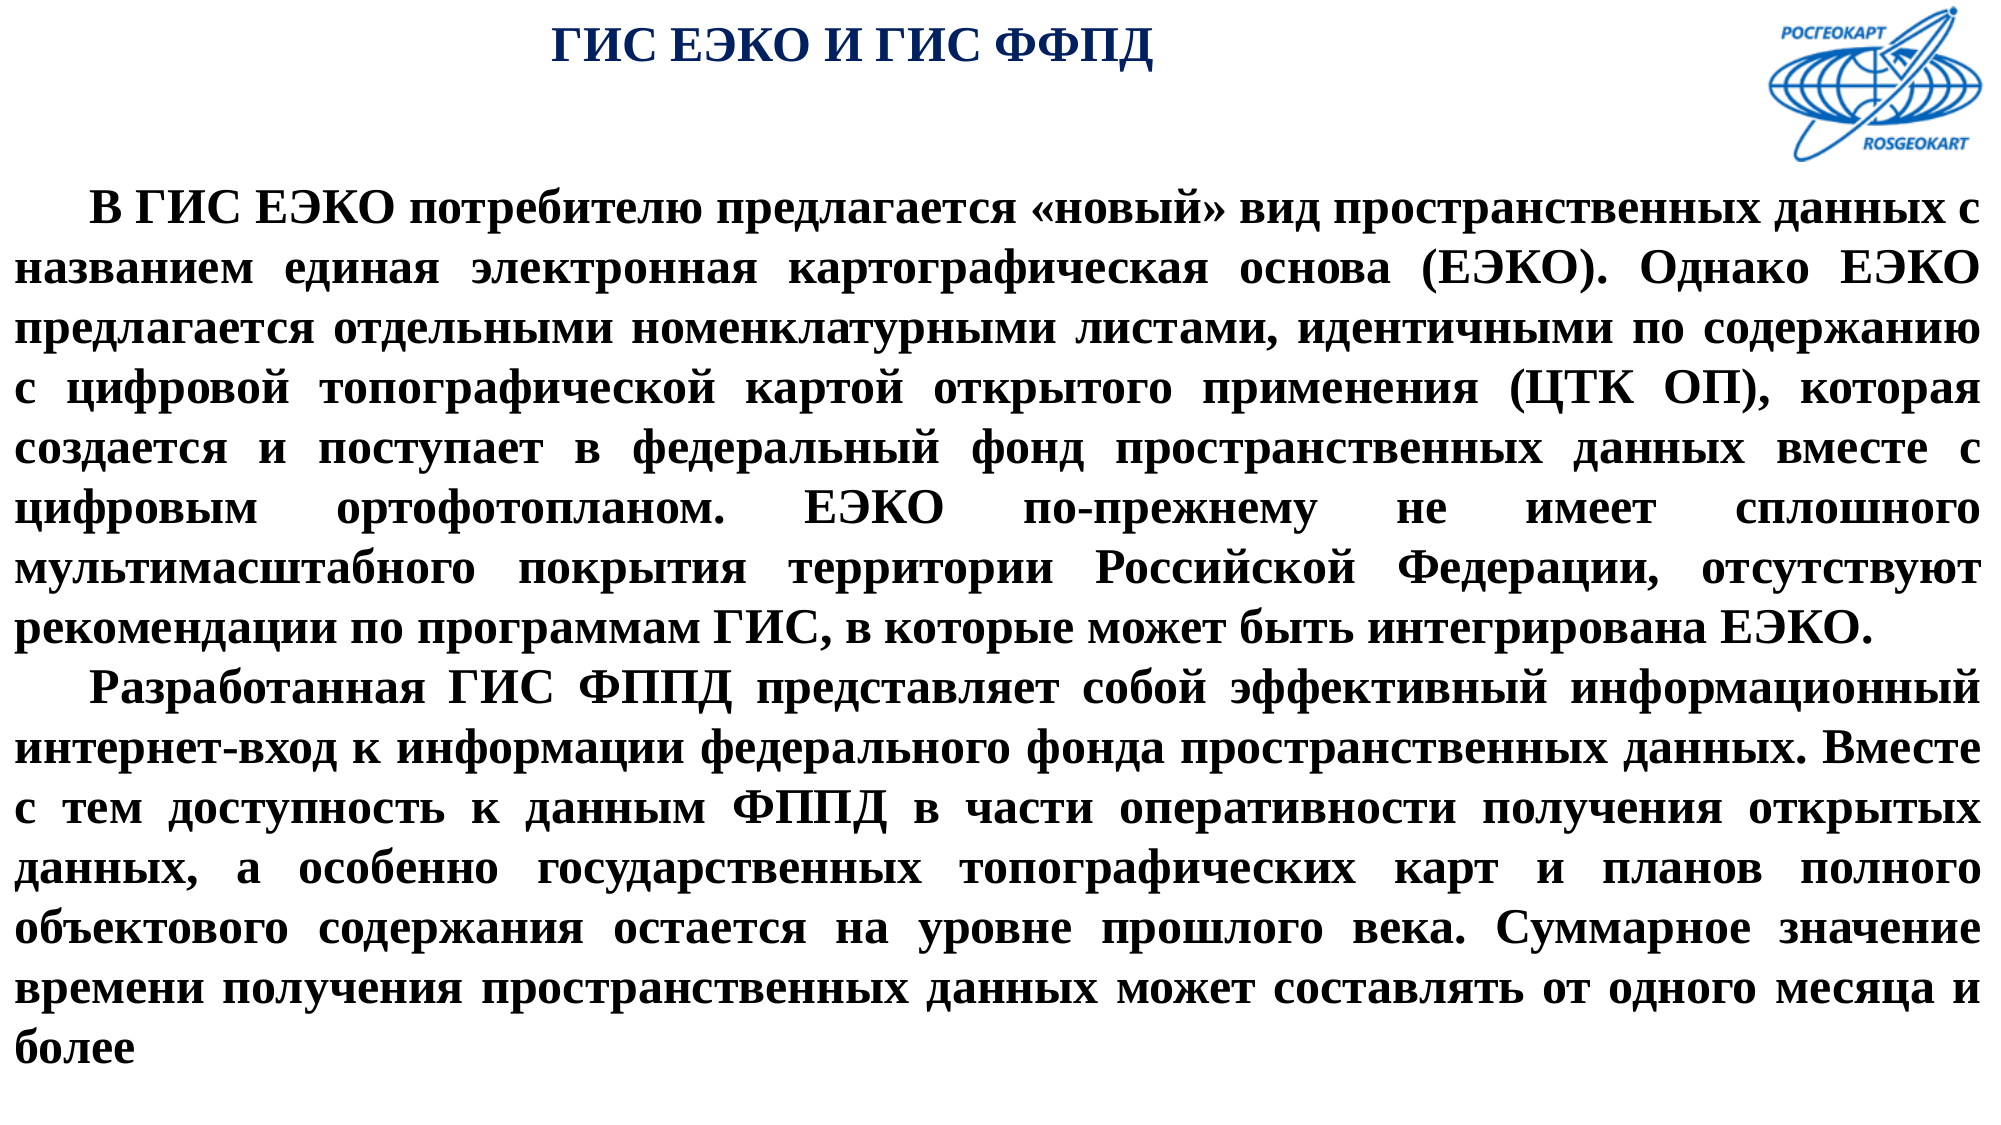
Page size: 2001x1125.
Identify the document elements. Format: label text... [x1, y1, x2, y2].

picture [1757, 6, 1994, 162]
text_box В ГИС ЕЭКО потребителю предлагается «новый» вид пространственных данных с названием единая электронная картографическая основа (ЕЭКО). Однако ЕЭКО предлагается отдельными номенклатурными листами, идентичными по содержанию с цифровой топографической картой открытого применения (ЦТК ОП), которая создается и поступает в федеральный фонд пространственных данных вместе с цифровым ортофотопланом. ЕЭКО по-прежнему не имеет сплошного мультимасштабного покрытия территории Российской Федерации, отсутствуют рекомендации по программам ГИС, в которые может быть интегрирована ЕЭКО. Разработанная ГИС ФППД представляет собой эффективный информационный интернет-вход к информации федерального фонда пространственных данных. Вместе с тем доступность к данным ФППД в части оперативности получения открытых данных, а особенно государственных топографических карт и планов полного объектового содержания остается на уровне прошлого века. Суммарное значение времени получения пространственных данных может составлять от одного месяца и более [0, 165, 1997, 1081]
text_box ГИС ЕЭКО И ГИС ФФПД [0, 3, 1707, 79]
